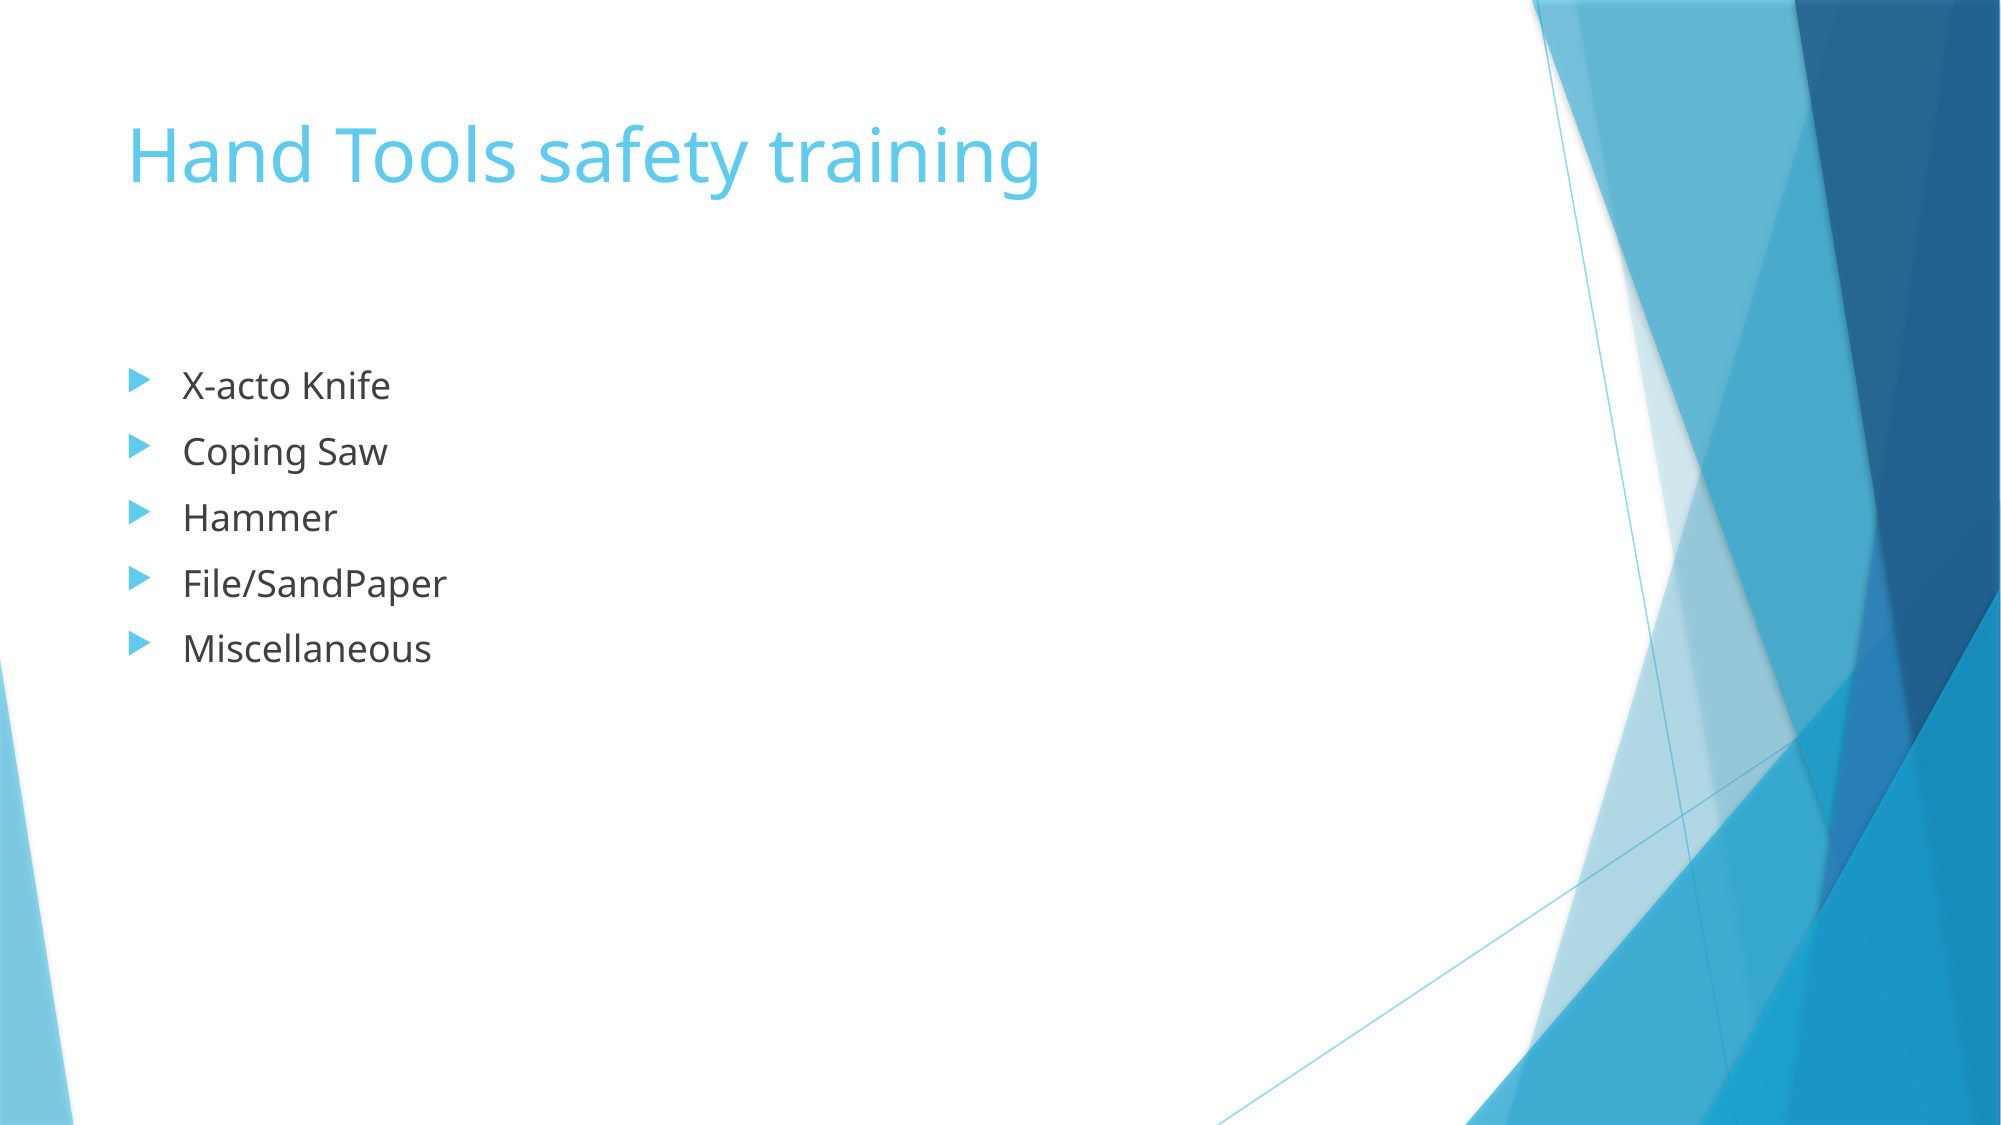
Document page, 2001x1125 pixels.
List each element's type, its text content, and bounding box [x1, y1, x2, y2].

list X-acto Knife Coping Saw Hammer File/SandPaper Miscellaneous [111, 354, 1522, 992]
title Hand Tools safety training [111, 99, 1522, 317]
